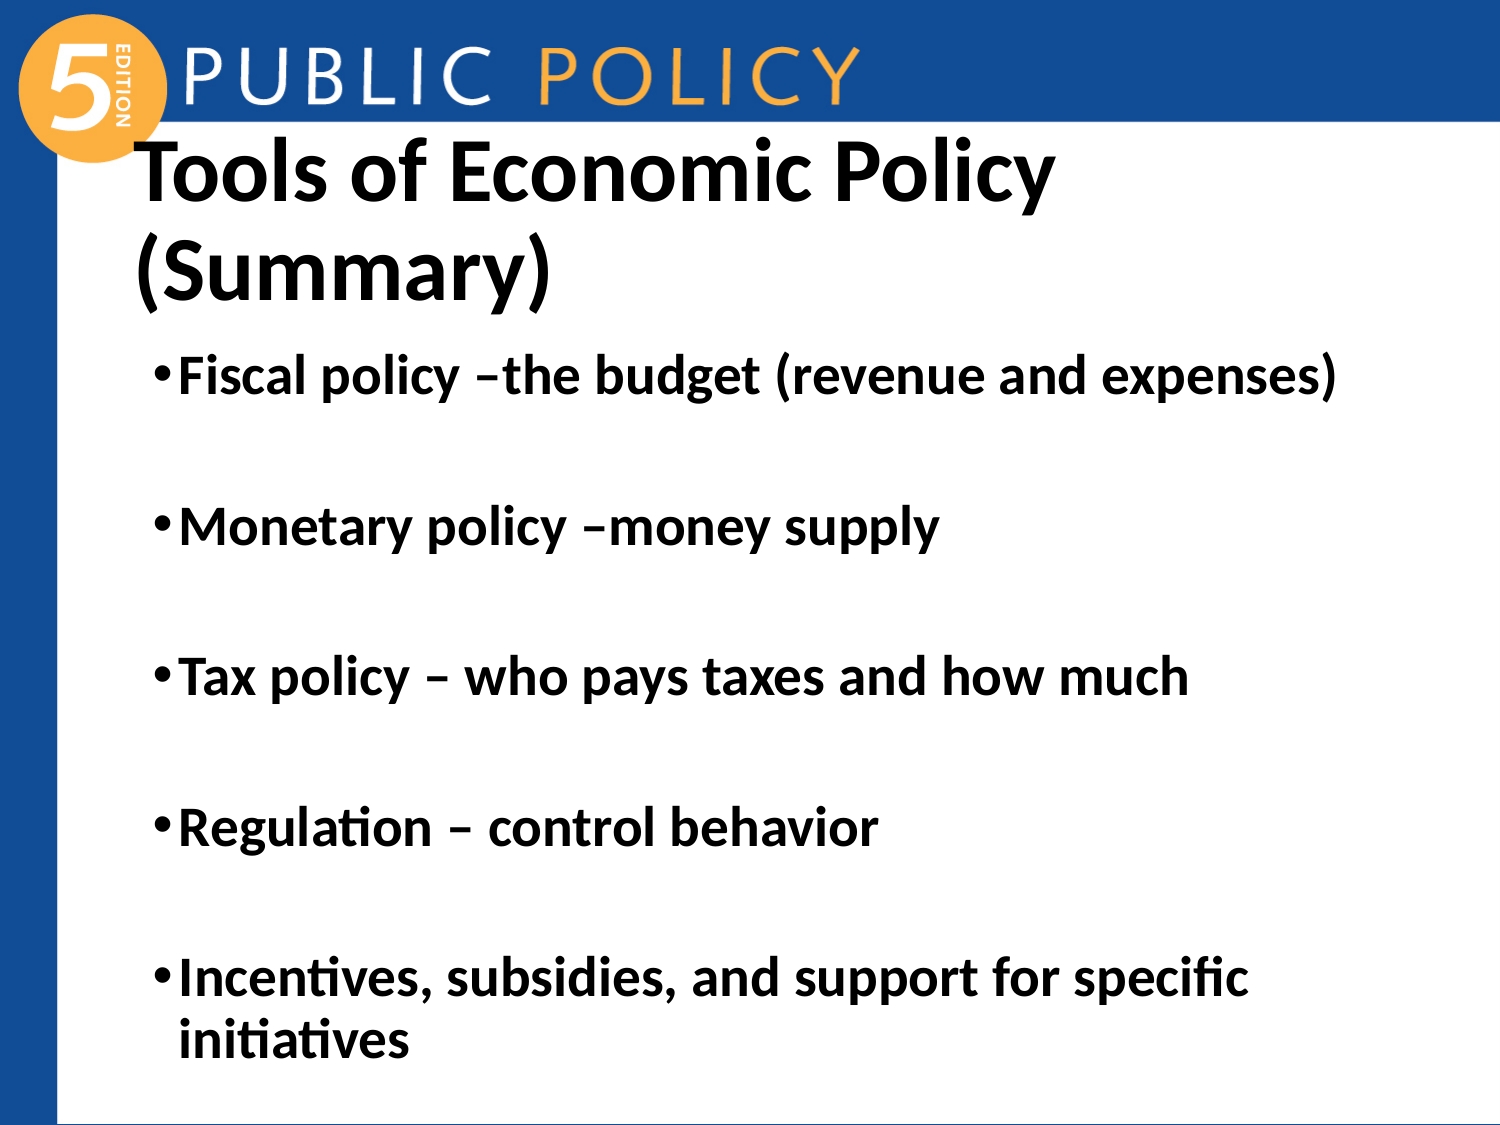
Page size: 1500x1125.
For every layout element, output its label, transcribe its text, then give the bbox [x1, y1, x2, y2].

title Tools of Economic Policy (Summary) [118, 112, 1475, 330]
picture [0, 0, 1500, 1125]
list Fiscal policy –the budget (revenue and expenses) Monetary policy –money supply Tax policy – who pays taxes and how much Regulation – control behavior Incentives, subsidies, and support for specific initiatives [137, 337, 1413, 1084]
